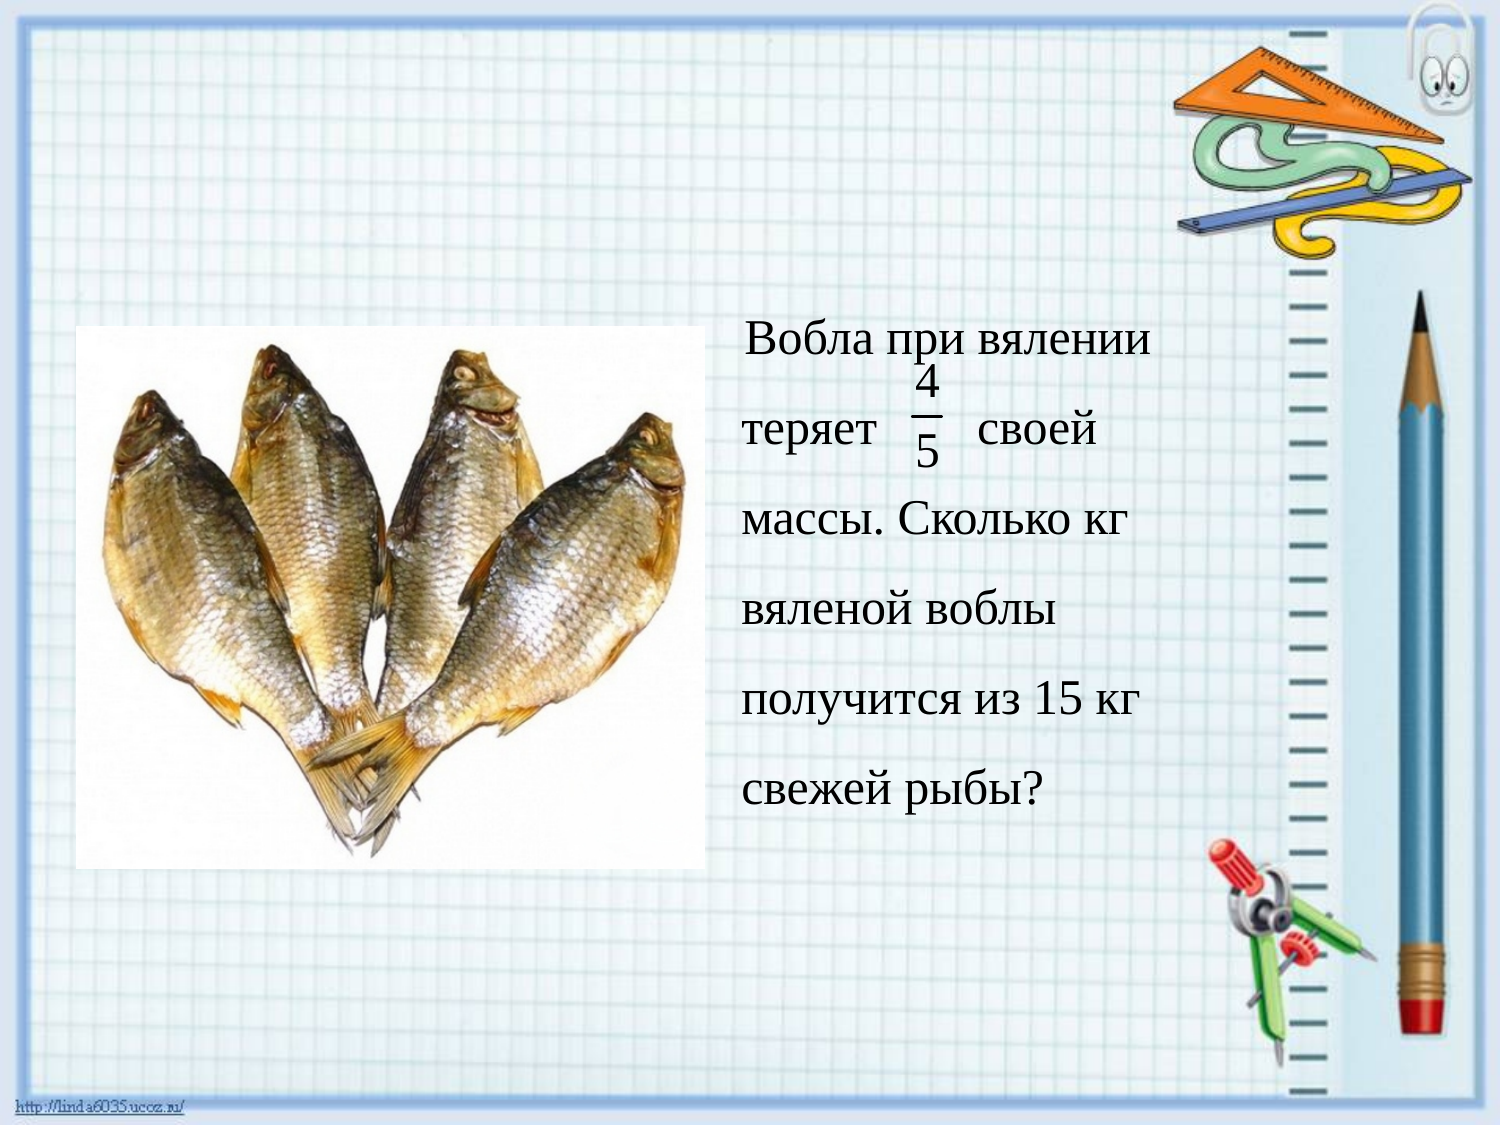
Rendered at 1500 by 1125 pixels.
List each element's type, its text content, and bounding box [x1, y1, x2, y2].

list Вобла при вялении теряет своей массы. Сколько кг вяленой воблы получится из 15 кг свежей рыбы? [726, 266, 1247, 935]
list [76, 326, 705, 869]
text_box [903, 349, 954, 480]
picture [0, 0, 1500, 1125]
